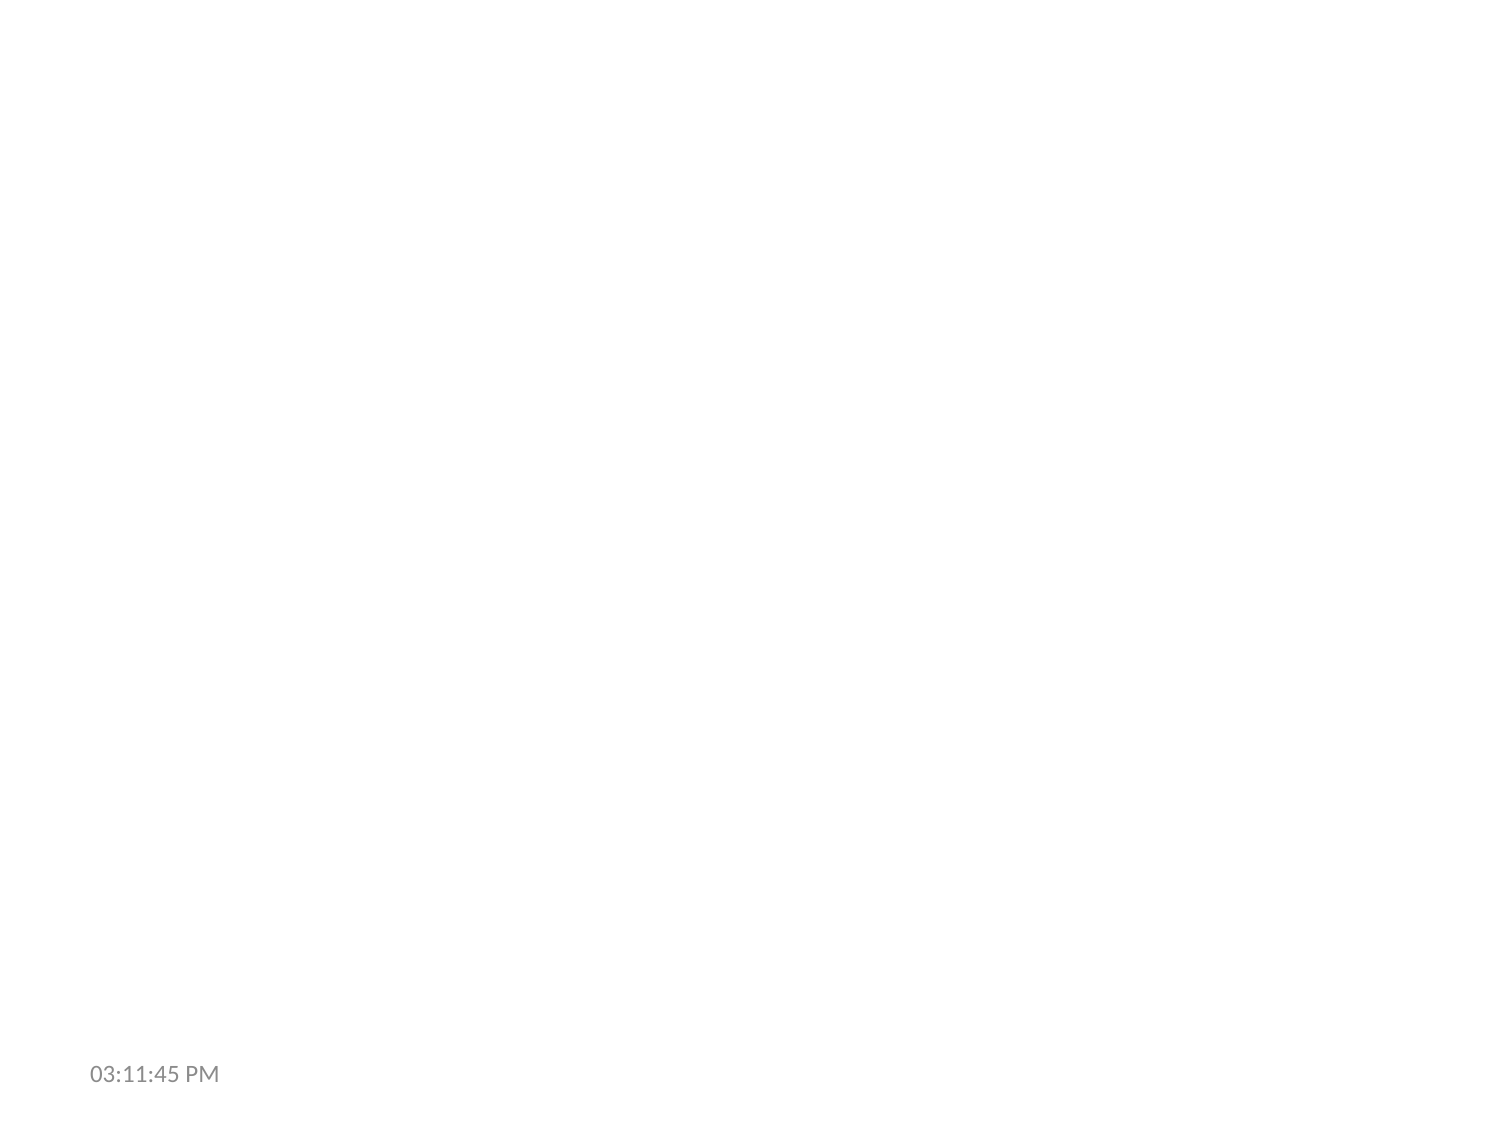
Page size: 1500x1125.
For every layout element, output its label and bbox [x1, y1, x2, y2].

slide_number [75, 1042, 425, 1103]
